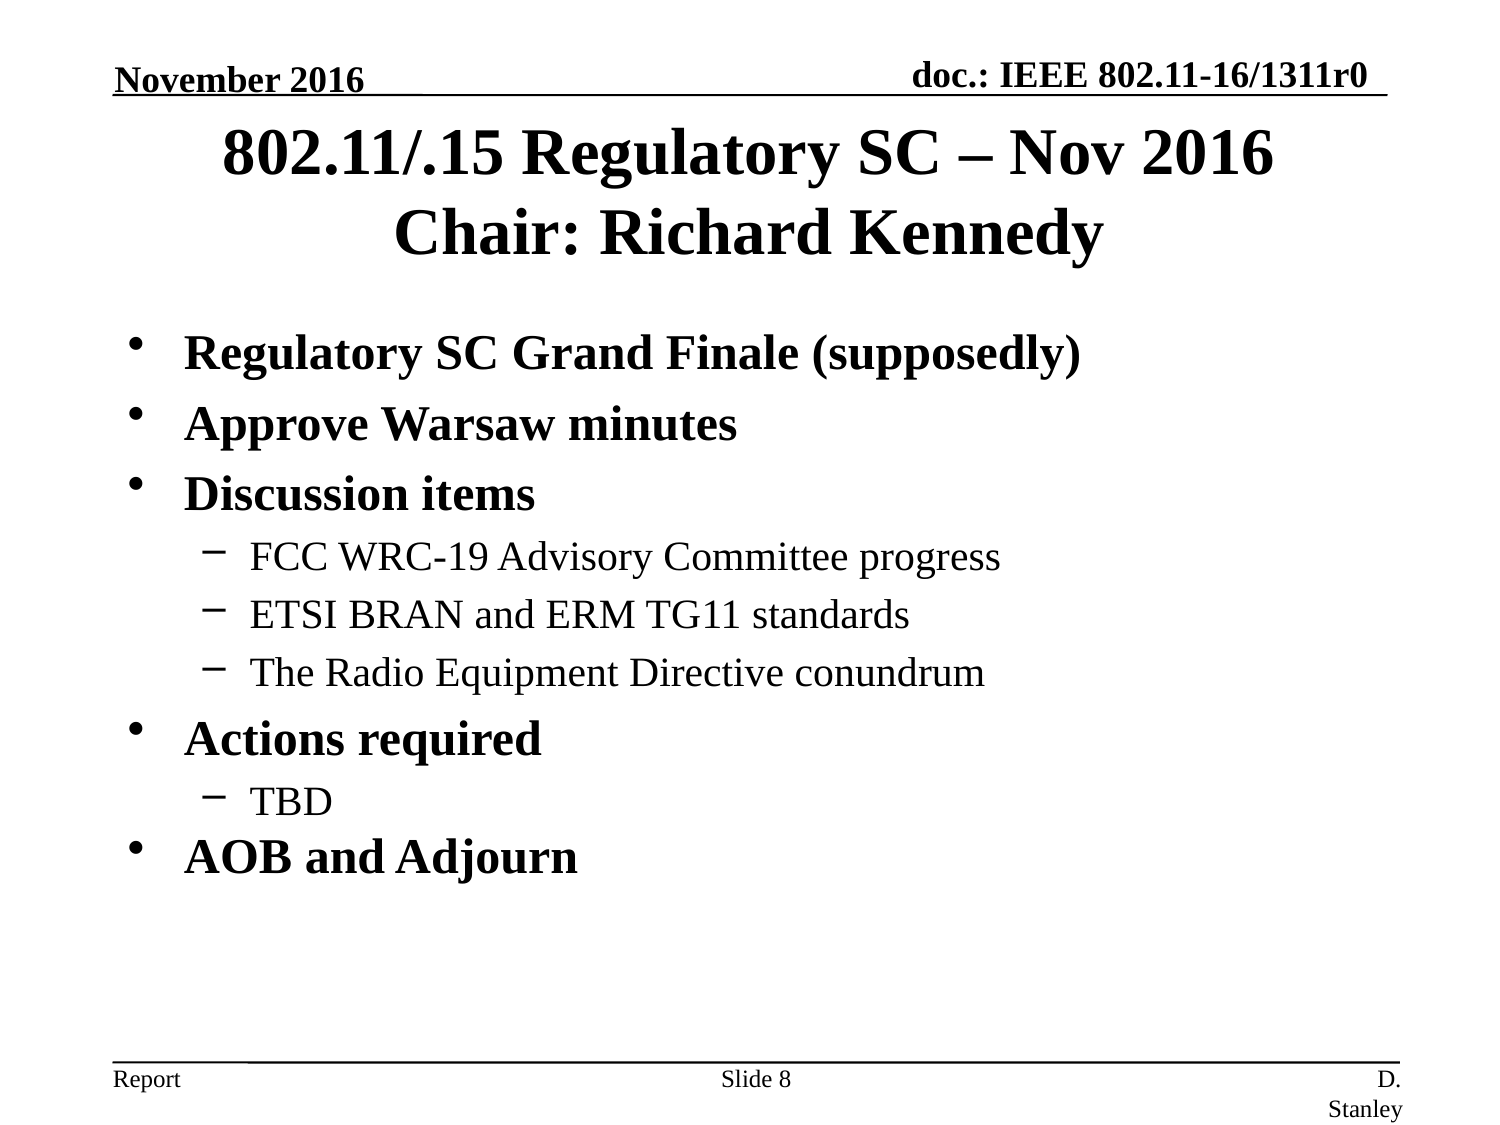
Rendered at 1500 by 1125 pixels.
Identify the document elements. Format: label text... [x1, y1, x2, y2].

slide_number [114, 54, 370, 100]
slide_number Slide 8 [712, 1062, 800, 1093]
footer D. Stanley, HP Enterprise [1325, 1062, 1402, 1093]
title 802.11/.15 Regulatory SC – Nov 2016 Chair: Richard Kennedy [112, 99, 1388, 275]
list Regulatory SC Grand Finale (supposedly) Approve Warsaw minutes Discussion items FCC WRC-19 Advisory Committee progress ETSI BRAN and ERM TG11 standards The Radio Equipment Directive conundrum Actions required TBD AOB and Adjourn [112, 312, 1388, 975]
